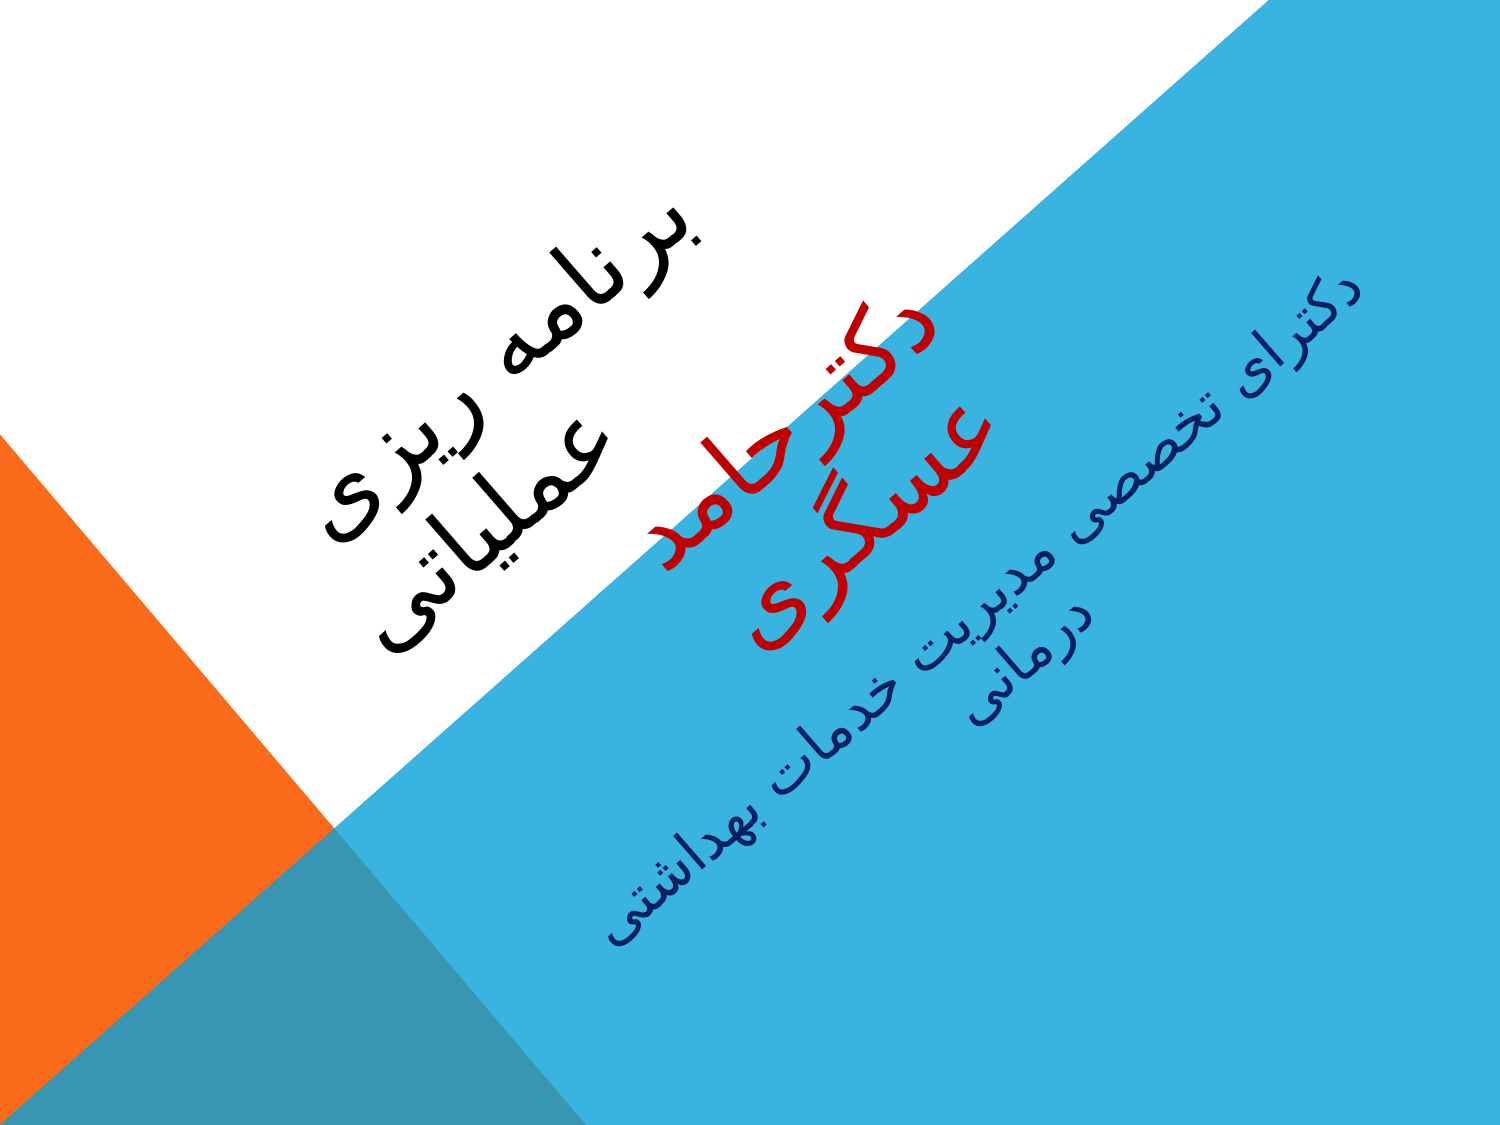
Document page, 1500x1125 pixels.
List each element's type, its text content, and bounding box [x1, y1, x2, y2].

text_box دکترحامد عسگری [499, 175, 1144, 770]
title برنامه ریزی عملیاتی [249, 0, 1020, 683]
text_box دکترای تخصصی مدیریت خدمات بهداشتی درمانی [474, 149, 1476, 1059]
